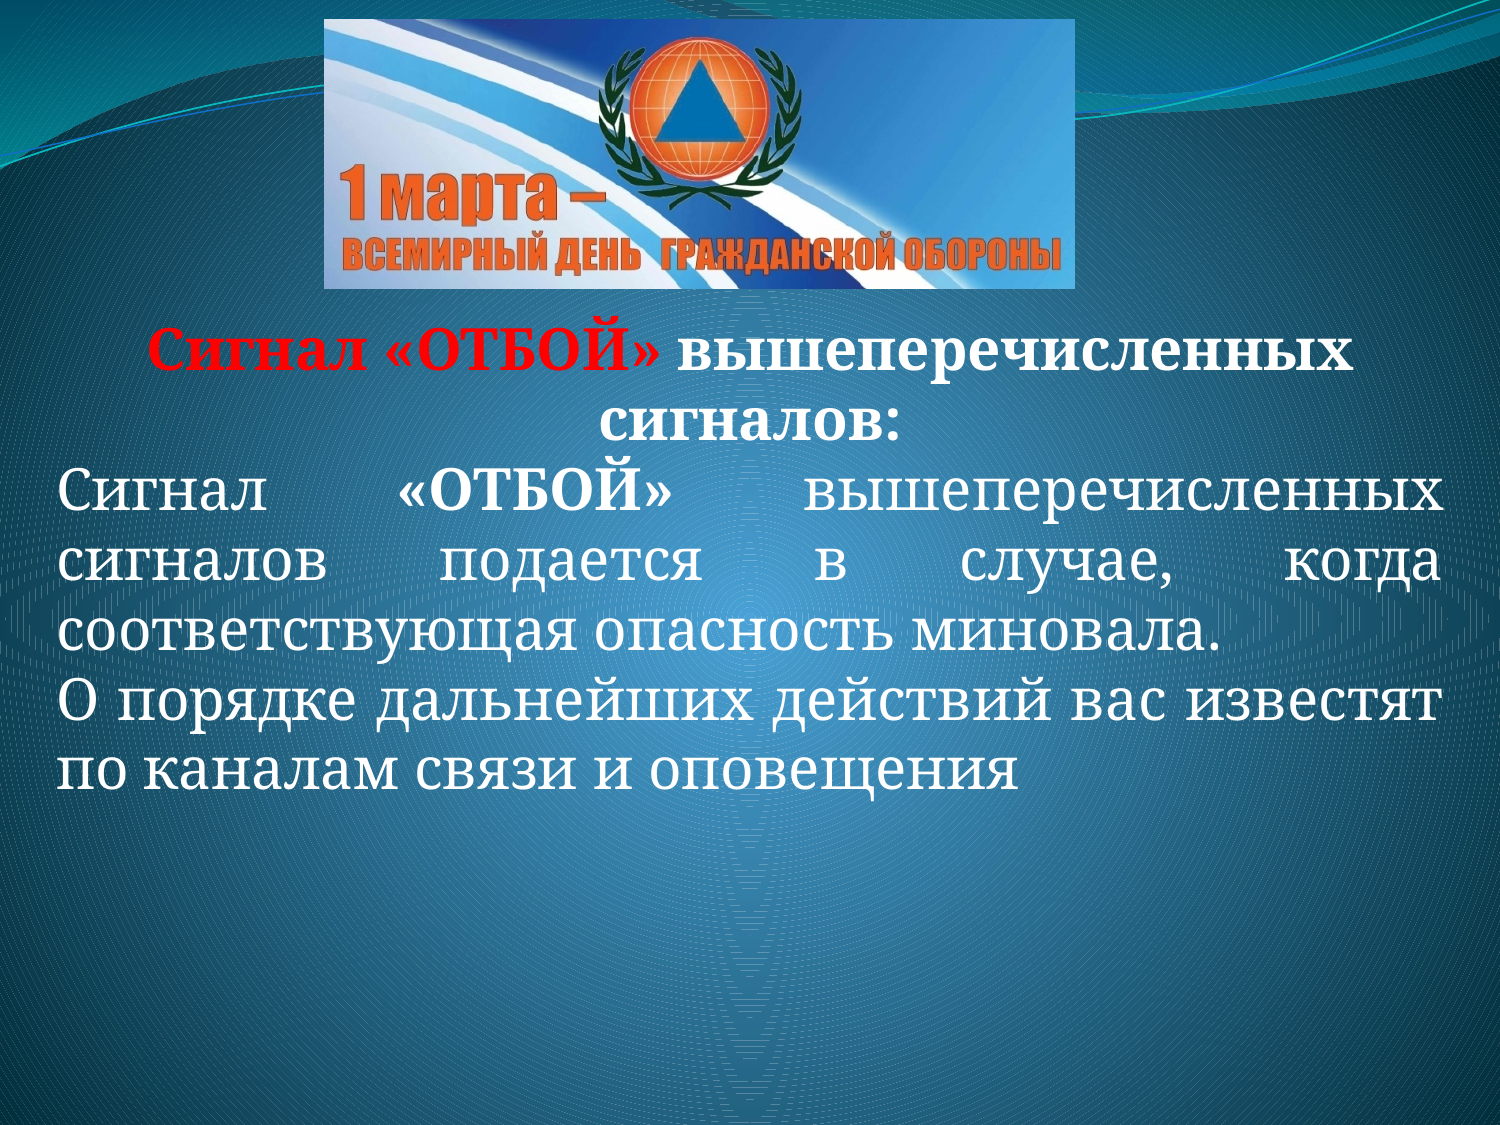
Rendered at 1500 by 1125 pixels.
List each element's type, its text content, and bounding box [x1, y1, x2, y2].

picture [324, 18, 1075, 289]
text_box Сигнал «ОТБОЙ» вышеперечисленных сигналов: Сигнал «ОТБОЙ» вышеперечисленных сигналов подается в случае, когда соответствующая опасность миновала. О порядке дальнейших действий вас известят по каналам связи и оповещения [41, 304, 1459, 880]
